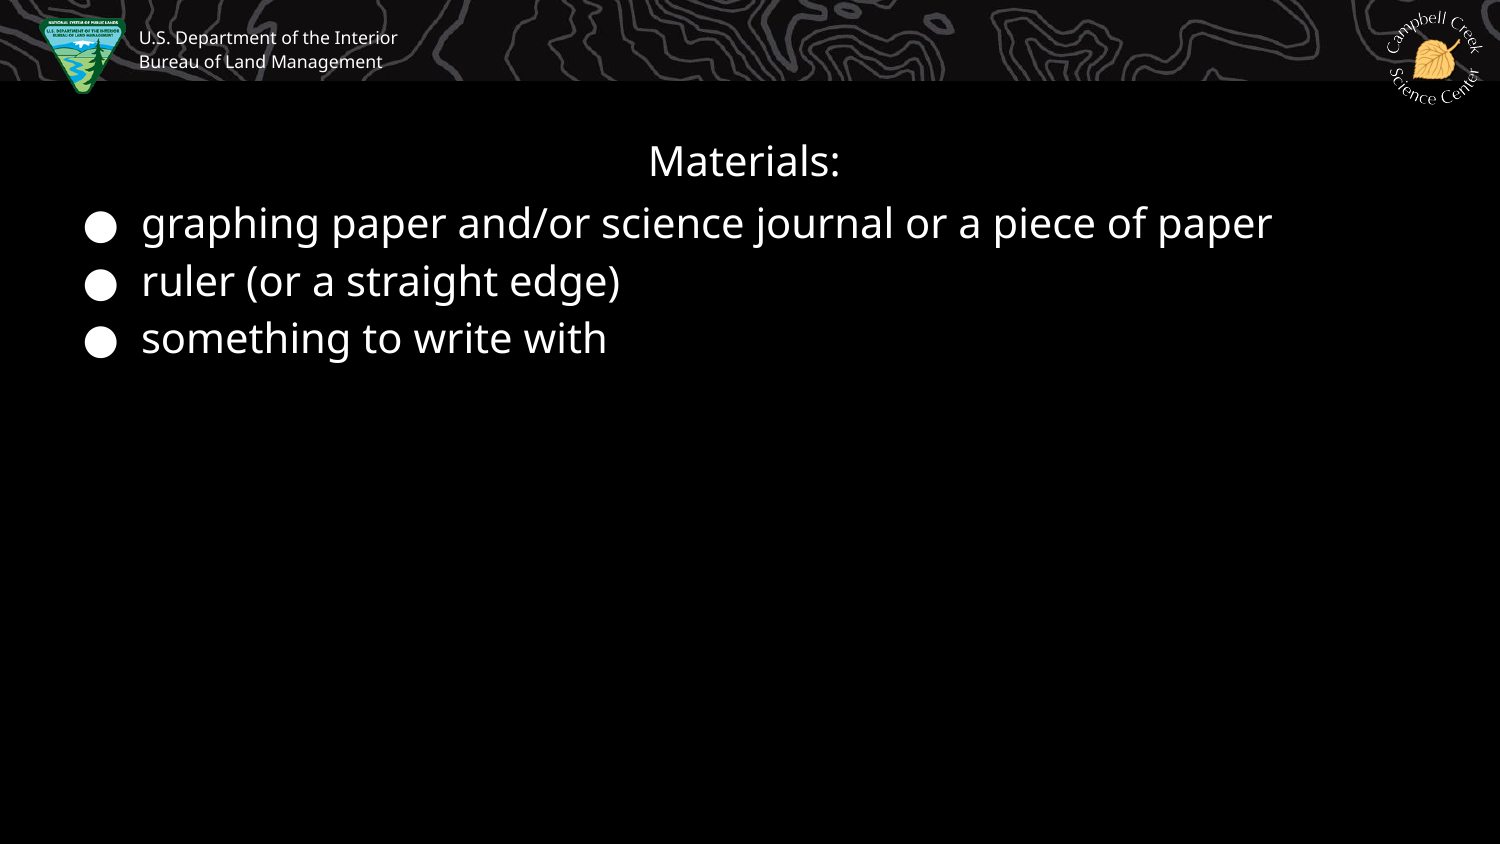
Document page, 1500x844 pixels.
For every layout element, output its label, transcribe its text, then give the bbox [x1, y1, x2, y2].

list graphing paper and/or science journal or a piece of paper ruler (or a straight edge) something to write with [51, 174, 1449, 750]
title Materials: [51, 119, 1449, 174]
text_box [0, 0, 1500, 105]
